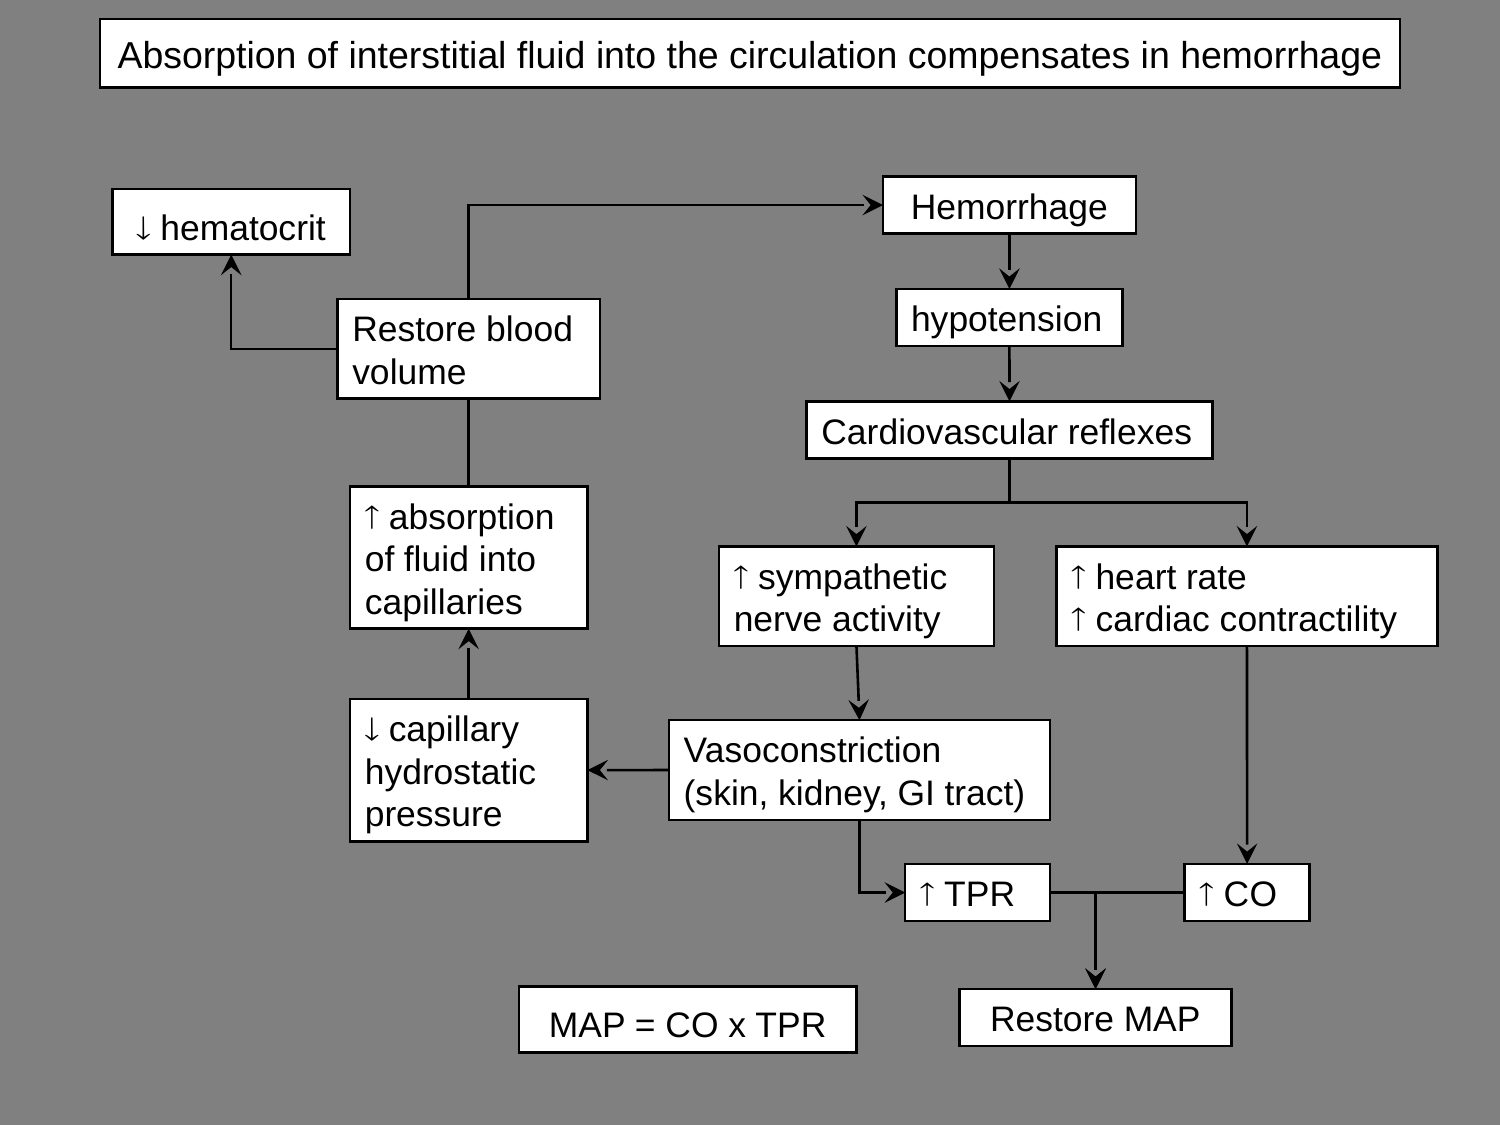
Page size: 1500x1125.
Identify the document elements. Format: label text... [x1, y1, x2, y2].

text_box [112, 174, 1438, 1055]
title Absorption of interstitial fluid into the circulation compensates in hemorrhage [99, 18, 1401, 89]
